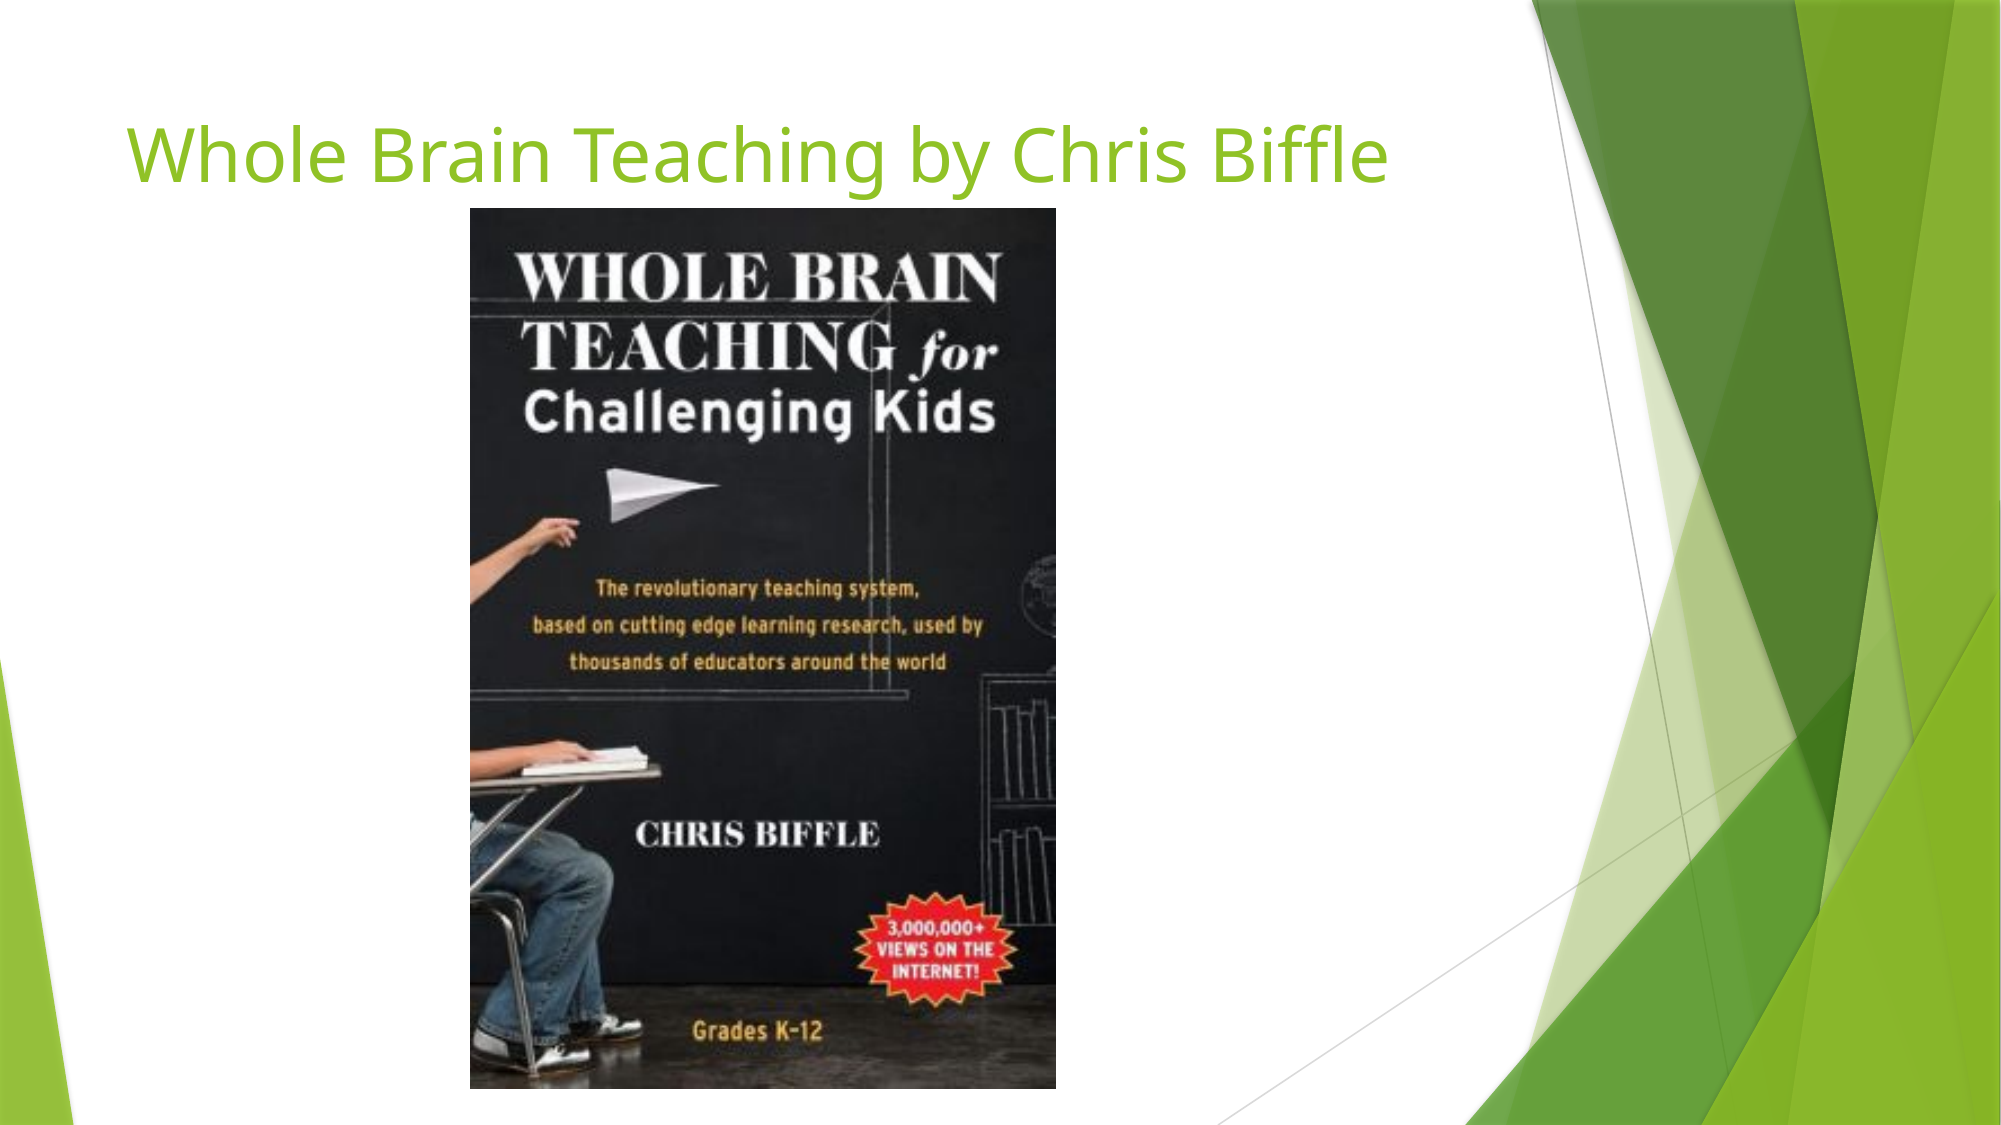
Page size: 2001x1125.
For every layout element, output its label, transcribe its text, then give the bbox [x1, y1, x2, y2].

picture [469, 207, 1057, 1090]
title Whole Brain Teaching by Chris Biffle [111, 99, 1522, 317]
